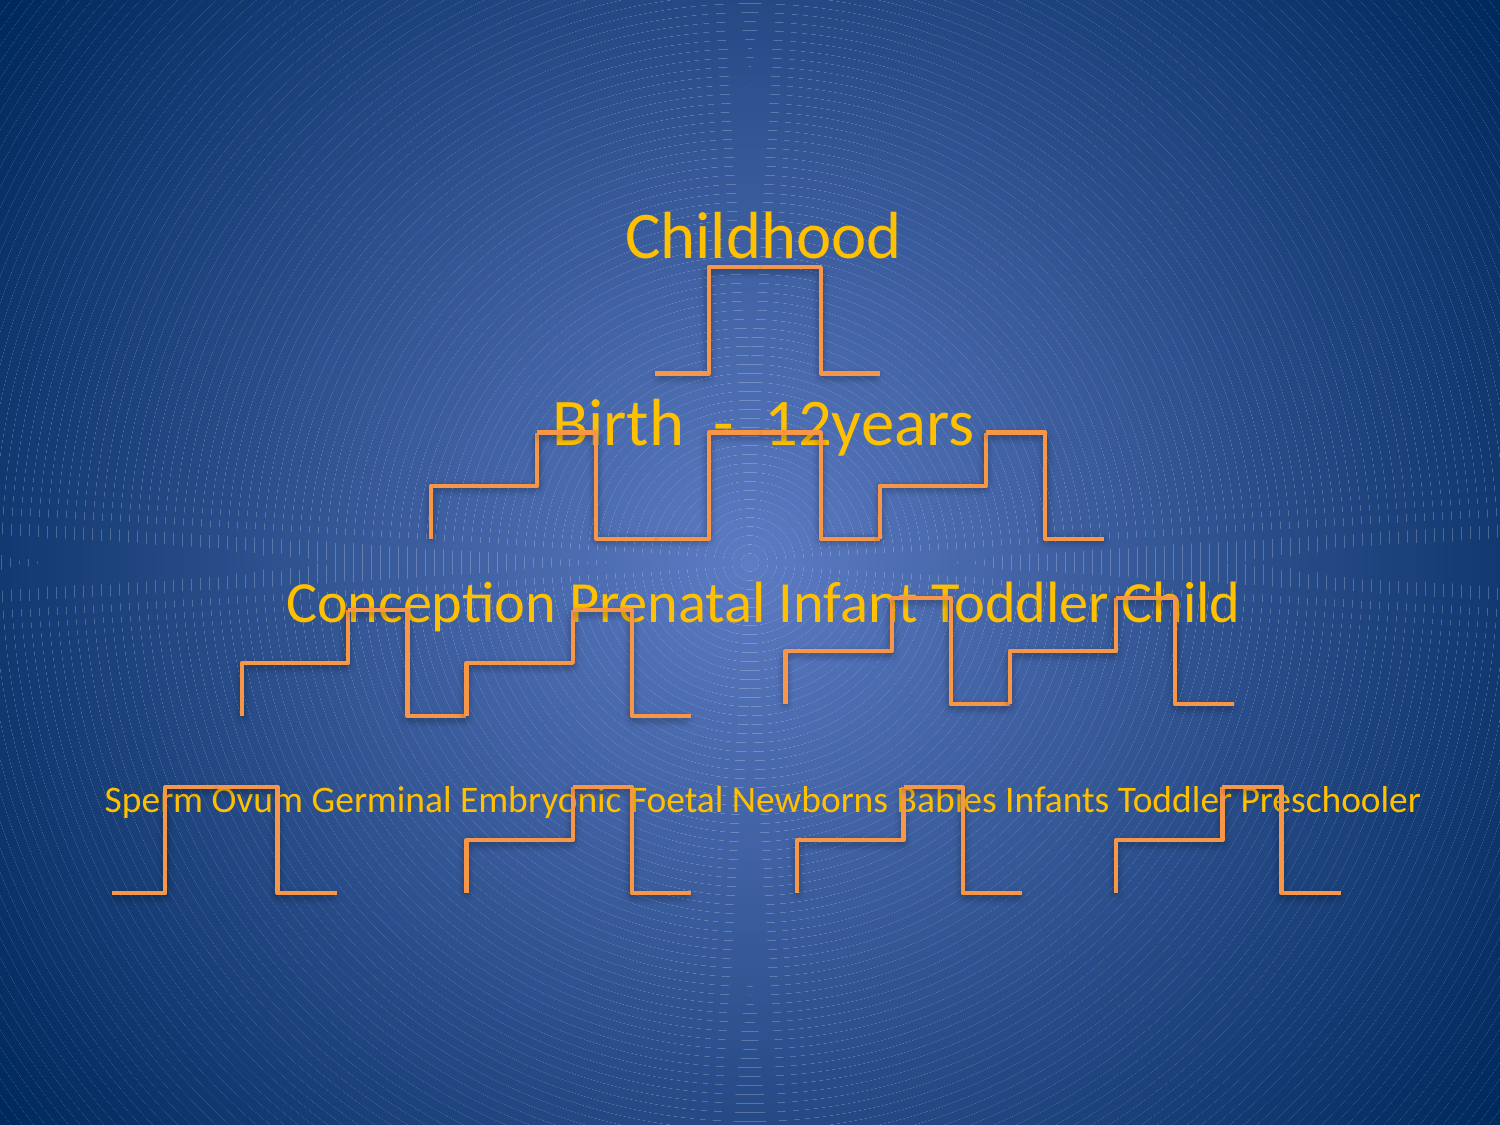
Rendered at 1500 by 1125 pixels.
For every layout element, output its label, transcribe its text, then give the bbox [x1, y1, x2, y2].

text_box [241, 609, 465, 717]
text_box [785, 597, 1008, 705]
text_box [796, 786, 1022, 894]
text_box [1009, 597, 1235, 705]
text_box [1115, 786, 1341, 894]
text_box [657, 432, 877, 540]
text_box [111, 786, 337, 894]
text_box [430, 432, 656, 540]
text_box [879, 432, 1105, 540]
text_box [655, 266, 881, 374]
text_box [466, 609, 692, 717]
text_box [466, 786, 692, 894]
list Childhood Birth - 12years Conception Prenatal Infant Toddler Child Sperm Ovum Germinal Embryonic Foetal Newborns Babies Infants Toddler Preschooler [88, 184, 1439, 927]
